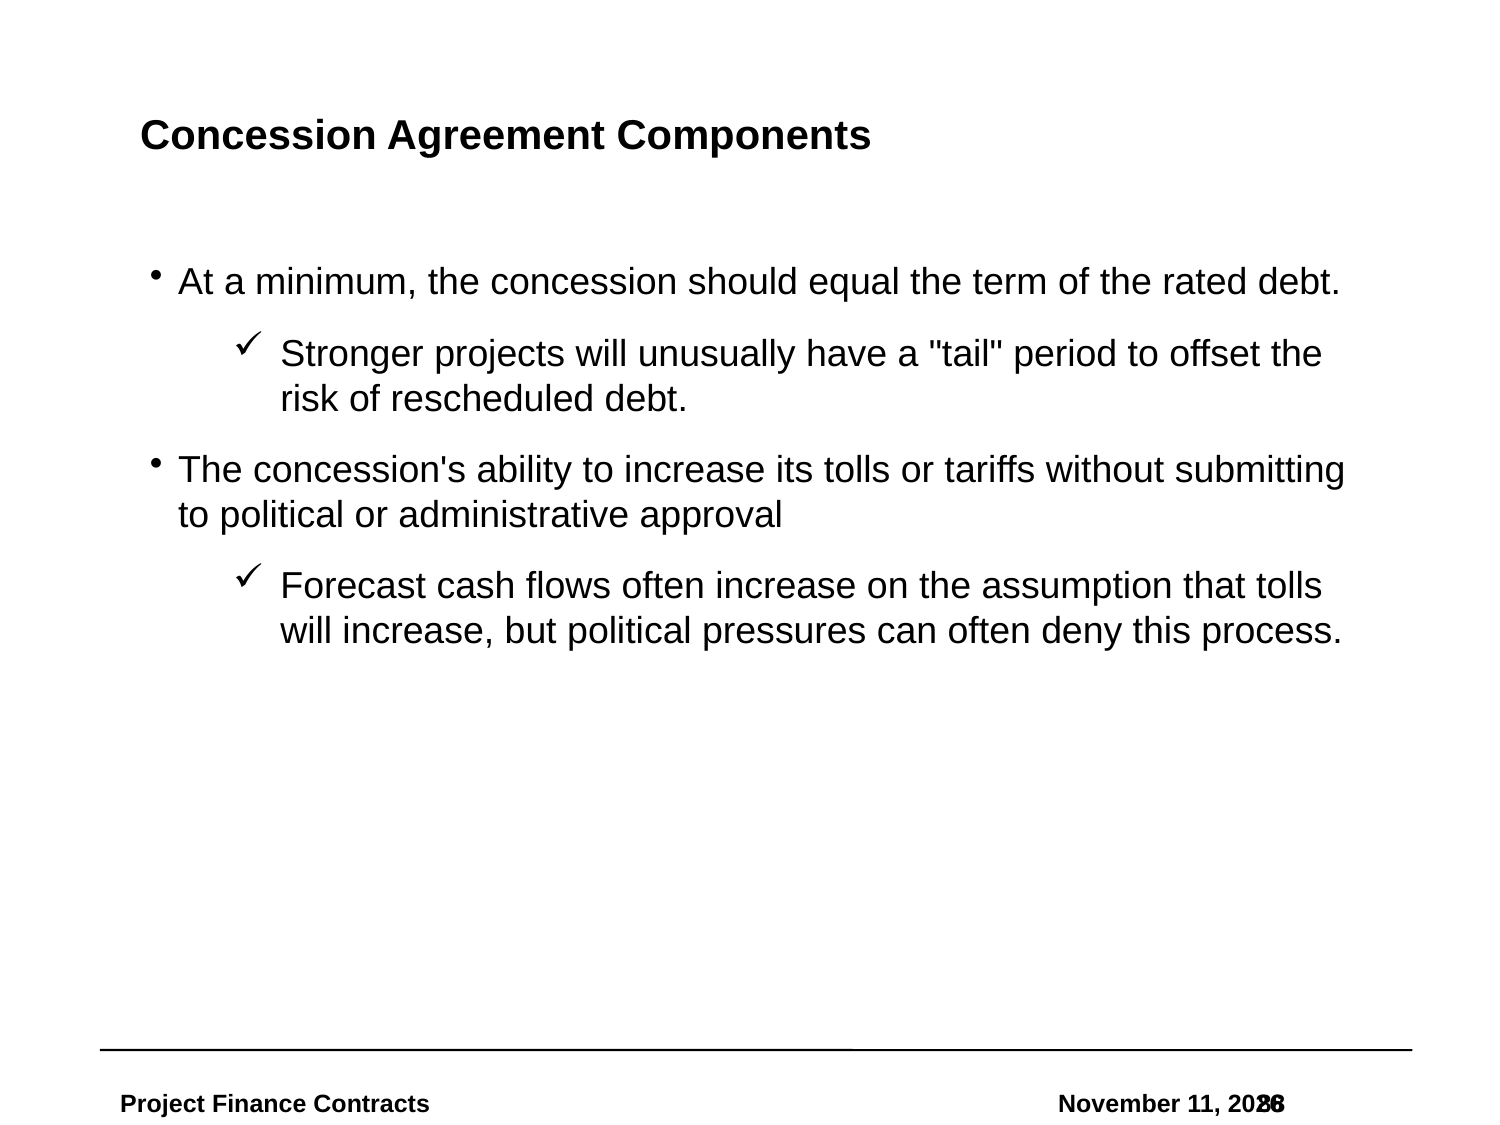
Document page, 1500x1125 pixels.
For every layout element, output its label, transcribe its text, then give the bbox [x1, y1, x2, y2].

list At a minimum, the concession should equal the term of the rated debt. Stronger projects will unusually have a "tail" period to offset the risk of rescheduled debt. The concession's ability to increase its tolls or tariffs without submitting to political or administrative approval Forecast cash flows often increase on the assumption that tolls will increase, but political pressures can often deny this process. [124, 249, 1376, 1001]
title Concession Agreement Components [124, 99, 1288, 226]
